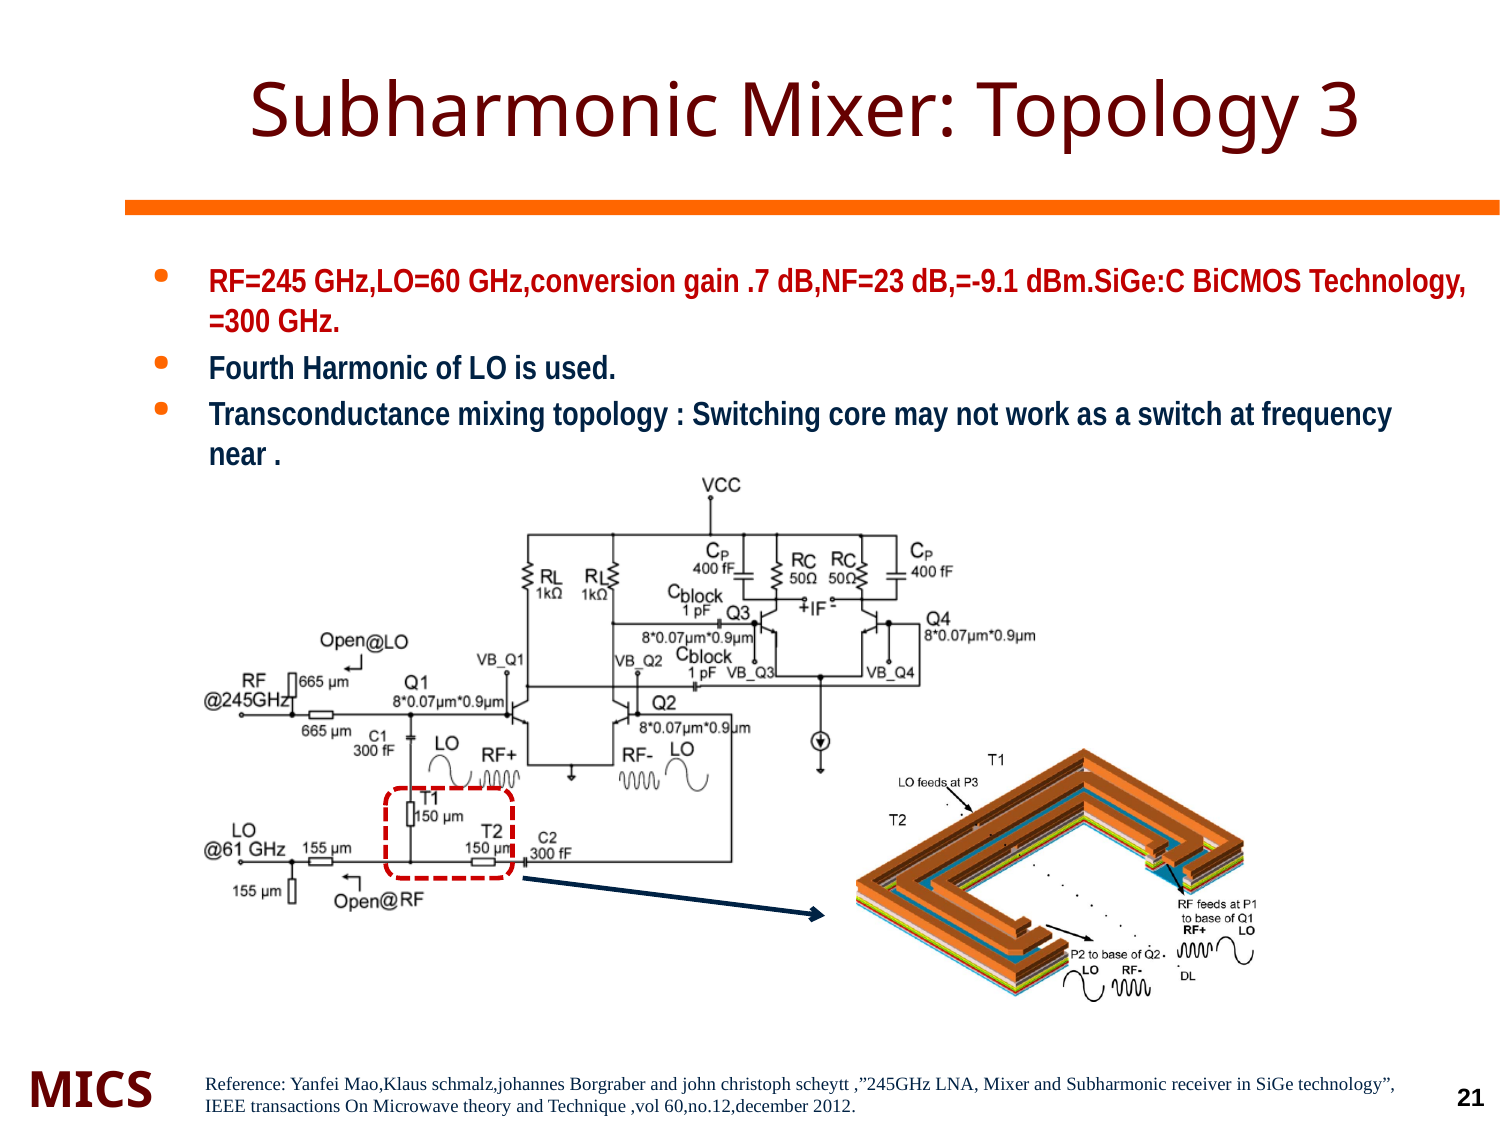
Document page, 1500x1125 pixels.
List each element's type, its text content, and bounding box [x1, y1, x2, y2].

picture [849, 732, 1265, 1006]
slide_number 21 [1425, 1067, 1500, 1125]
title Subharmonic Mixer: Topology 3 [112, 12, 1500, 201]
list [163, 474, 1058, 913]
text_box Reference: Yanfei Mao,Klaus schmalz,johannes Borgraber and john christoph scheytt ,”245GHz LNA, Mixer and Subharmonic receiver in SiGe technology”, IEEE transactions On Microwave theory and Technique ,vol 60,no.12,december 2012. [190, 1063, 1415, 1124]
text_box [524, 878, 826, 916]
